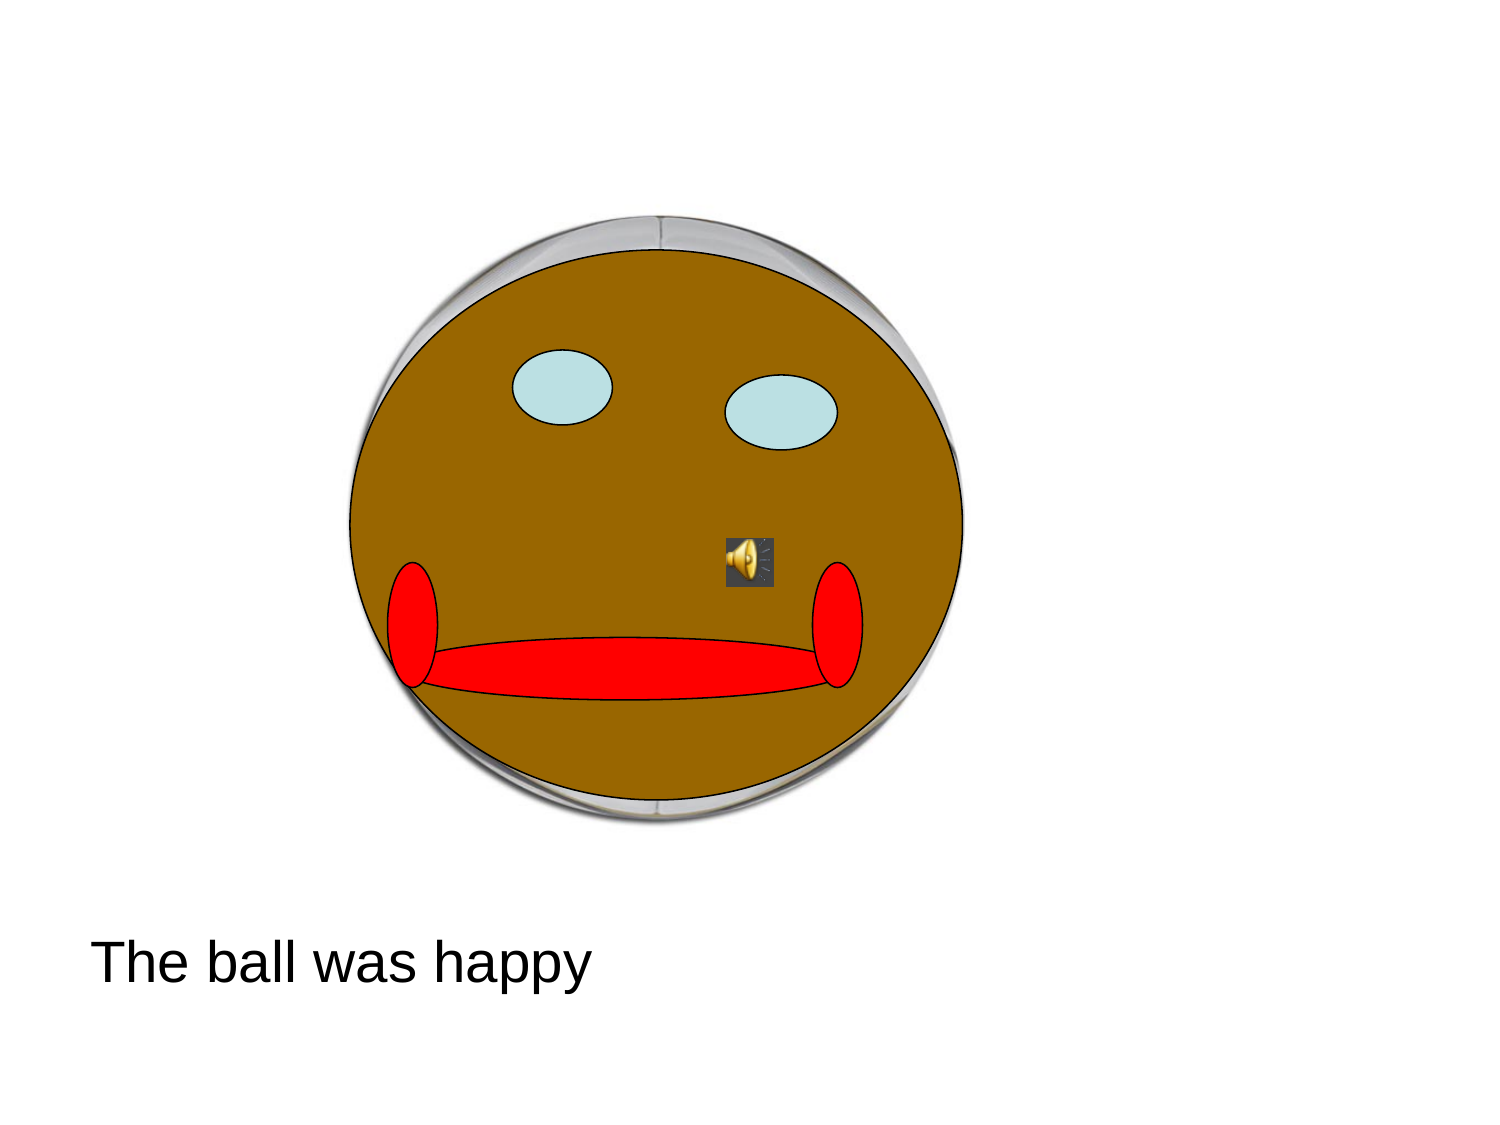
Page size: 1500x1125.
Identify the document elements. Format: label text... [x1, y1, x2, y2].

list The ball was happy [74, 924, 713, 1006]
picture [724, 537, 776, 588]
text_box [349, 249, 963, 801]
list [324, 187, 988, 851]
